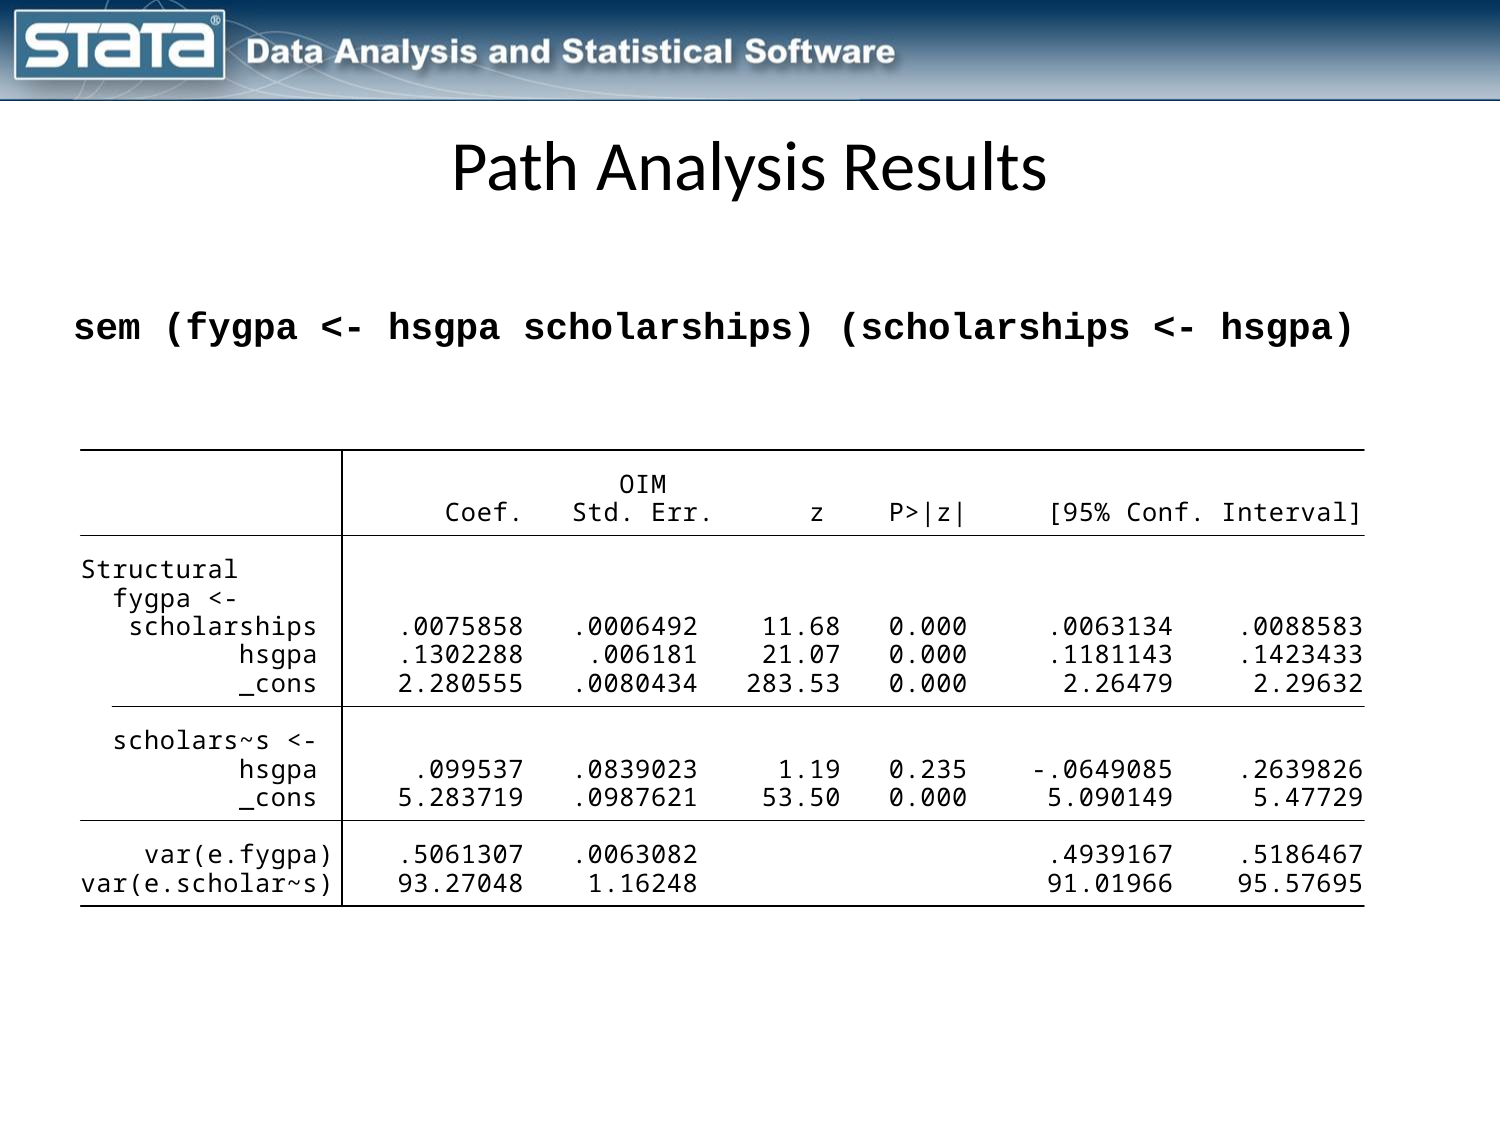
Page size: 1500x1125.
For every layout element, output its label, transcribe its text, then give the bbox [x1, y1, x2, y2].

title Path Analysis Results [75, 112, 1425, 213]
picture [75, 437, 1377, 924]
picture [0, 0, 1500, 101]
text_box sem (fygpa <- hsgpa scholarships) (scholarships <- hsgpa) [58, 294, 1394, 355]
